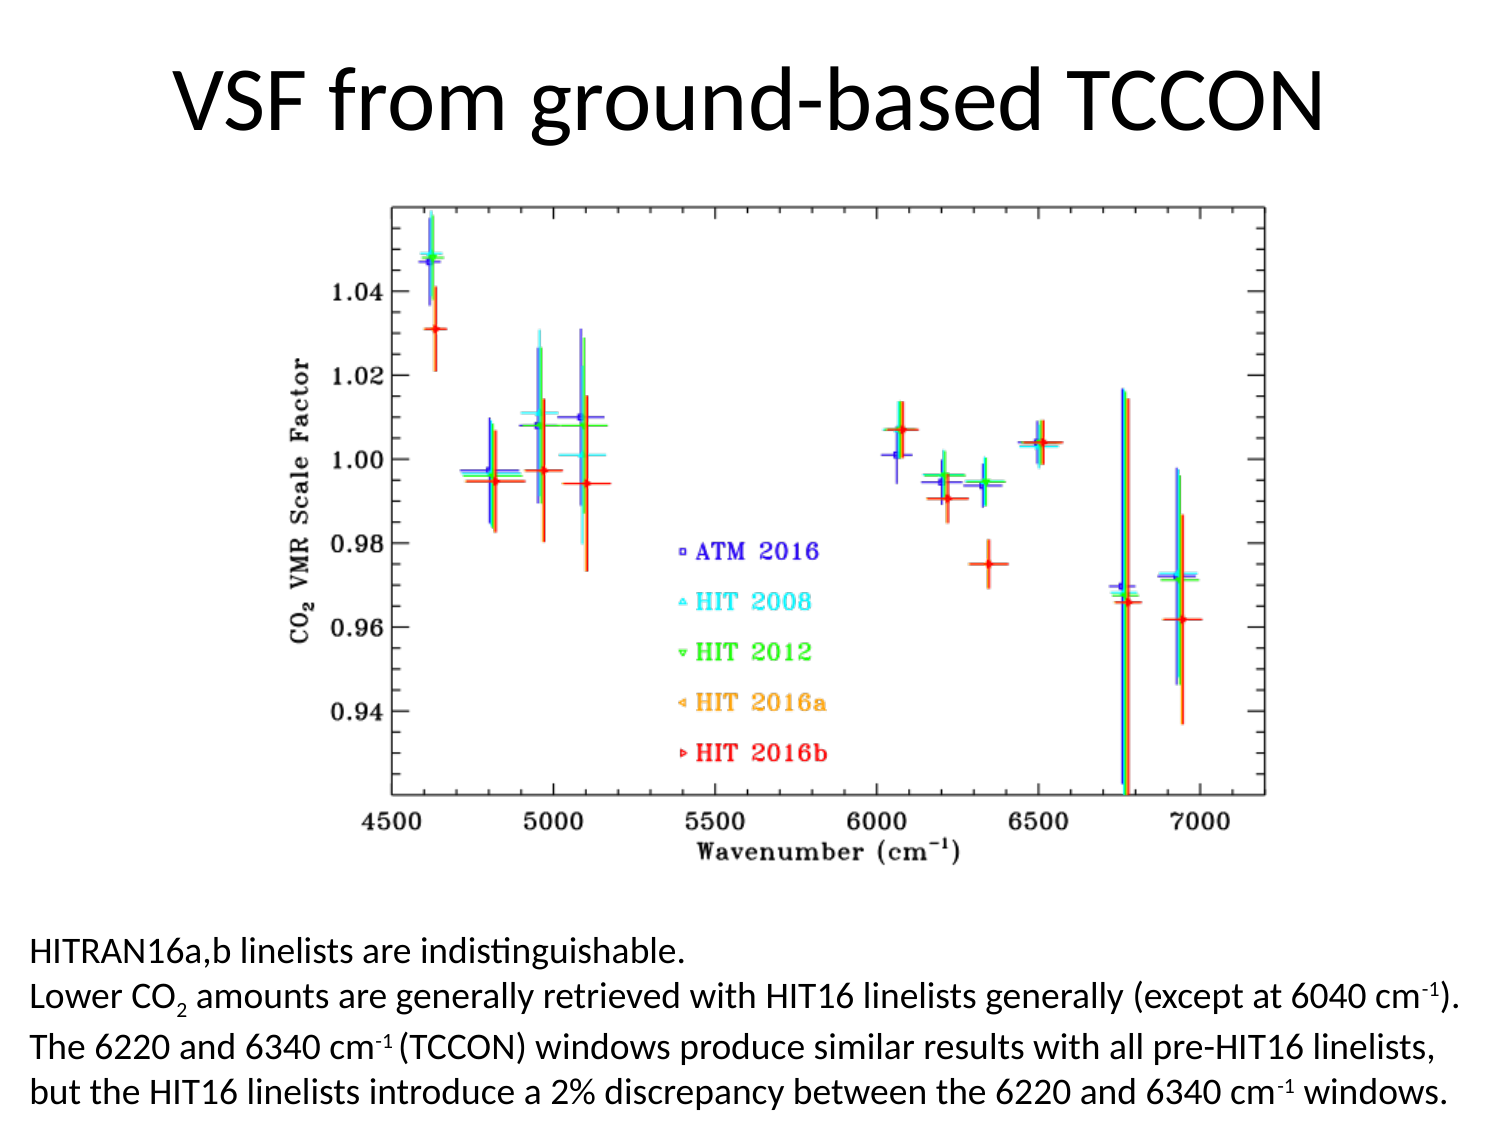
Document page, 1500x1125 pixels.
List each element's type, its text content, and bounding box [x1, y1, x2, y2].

picture [253, 186, 1305, 893]
text_box HITRAN16a,b linelists are indistinguishable. Lower CO2 amounts are generally retrieved with HIT16 linelists generally (except at 6040 cm-1). The 6220 and 6340 cm-1 (TCCON) windows produce similar results with all pre-HIT16 linelists, but the HIT16 linelists introduce a 2% discrepancy between the 6220 and 6340 cm-1 windows. [14, 918, 1498, 1120]
title VSF from ground-based TCCON [75, 0, 1425, 188]
